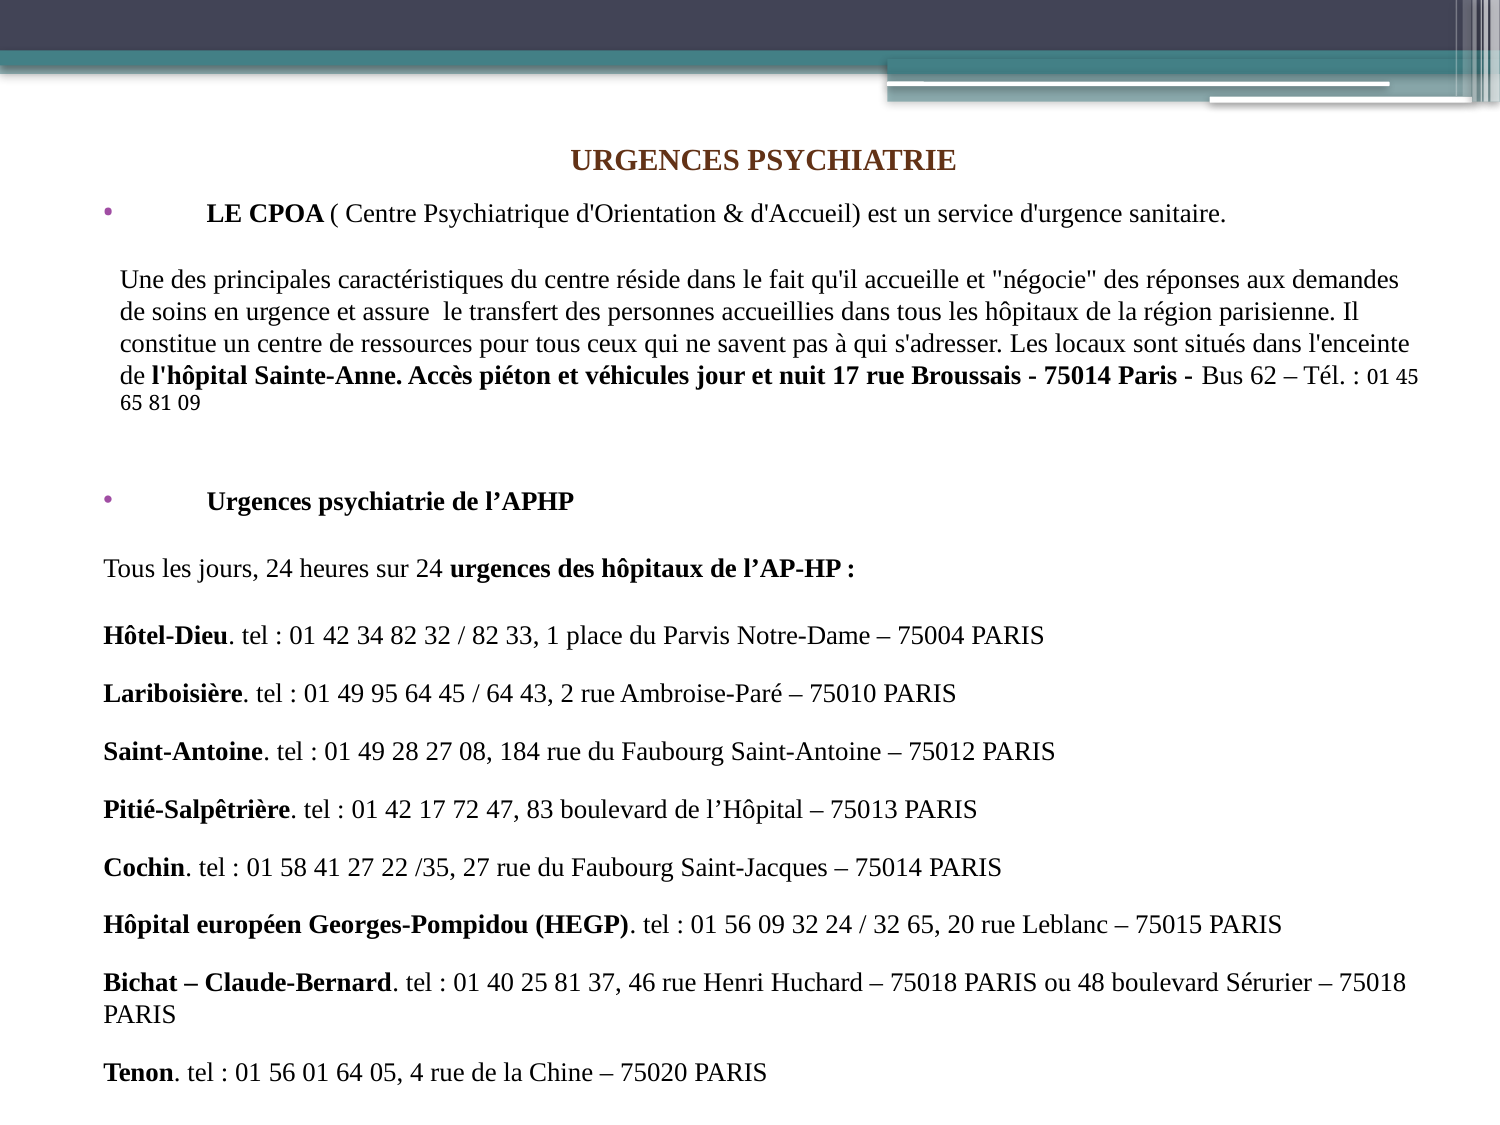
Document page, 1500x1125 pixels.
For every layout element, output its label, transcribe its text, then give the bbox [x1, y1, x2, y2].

list URGENCES PSYCHIATRIE LE CPOA ( Centre Psychiatrique d'Orientation & d'Accueil) est un service d'urgence sanitaire. Une des principales caractéristiques du centre réside dans le fait qu'il accueille et "négocie" des réponses aux demandes de soins en urgence et assure le transfert des personnes accueillies dans tous les hôpitaux de la région parisienne. Il constitue un centre de ressources pour tous ceux qui ne savent pas à qui s'adresser. Les locaux sont situés dans l'enceinte de l'hôpital Sainte-Anne. Accès piéton et véhicules jour et nuit 17 rue Broussais - 75014 Paris - Bus 62 – Tél. : 01 45 65 81 09 Urgences psychiatrie de l’APHP Tous les jours, 24 heures sur 24 urgences des hôpitaux de l’AP-HP : Hôtel-Dieu. tel : 01 42 34 82 32 / 82 33, 1 place du Parvis Notre-Dame – 75004 PARIS Lariboisière. tel : 01 49 95 64 45 / 64 43, 2 rue Ambroise-Paré – 75010 PARIS Saint-Antoine. tel : 01 49 28 27 08, 184 rue du Faubourg Saint-Antoine – 75012 PARIS Pitié-Salpêtrière. tel : 01 42 17 72 47, 83 boulevard de l’Hôpital – 75013 PARIS Cochin. tel : 01 58 41 27 22 /35, 27 rue du Faubourg Saint-Jacques – 75014 PARIS Hôpital européen Georges-Pompidou (HEGP). tel : 01 56 09 32 24 / 32 65, 20 rue Leblanc – 75015 PARIS Bichat – Claude-Bernard. tel : 01 40 25 81 37, 46 rue Henri Huchard – 75018 PARIS ou 48 boulevard Sérurier – 75018 PARIS Tenon. tel : 01 56 01 64 05, 4 rue de la Chine – 75020 PARIS [88, 132, 1439, 1125]
